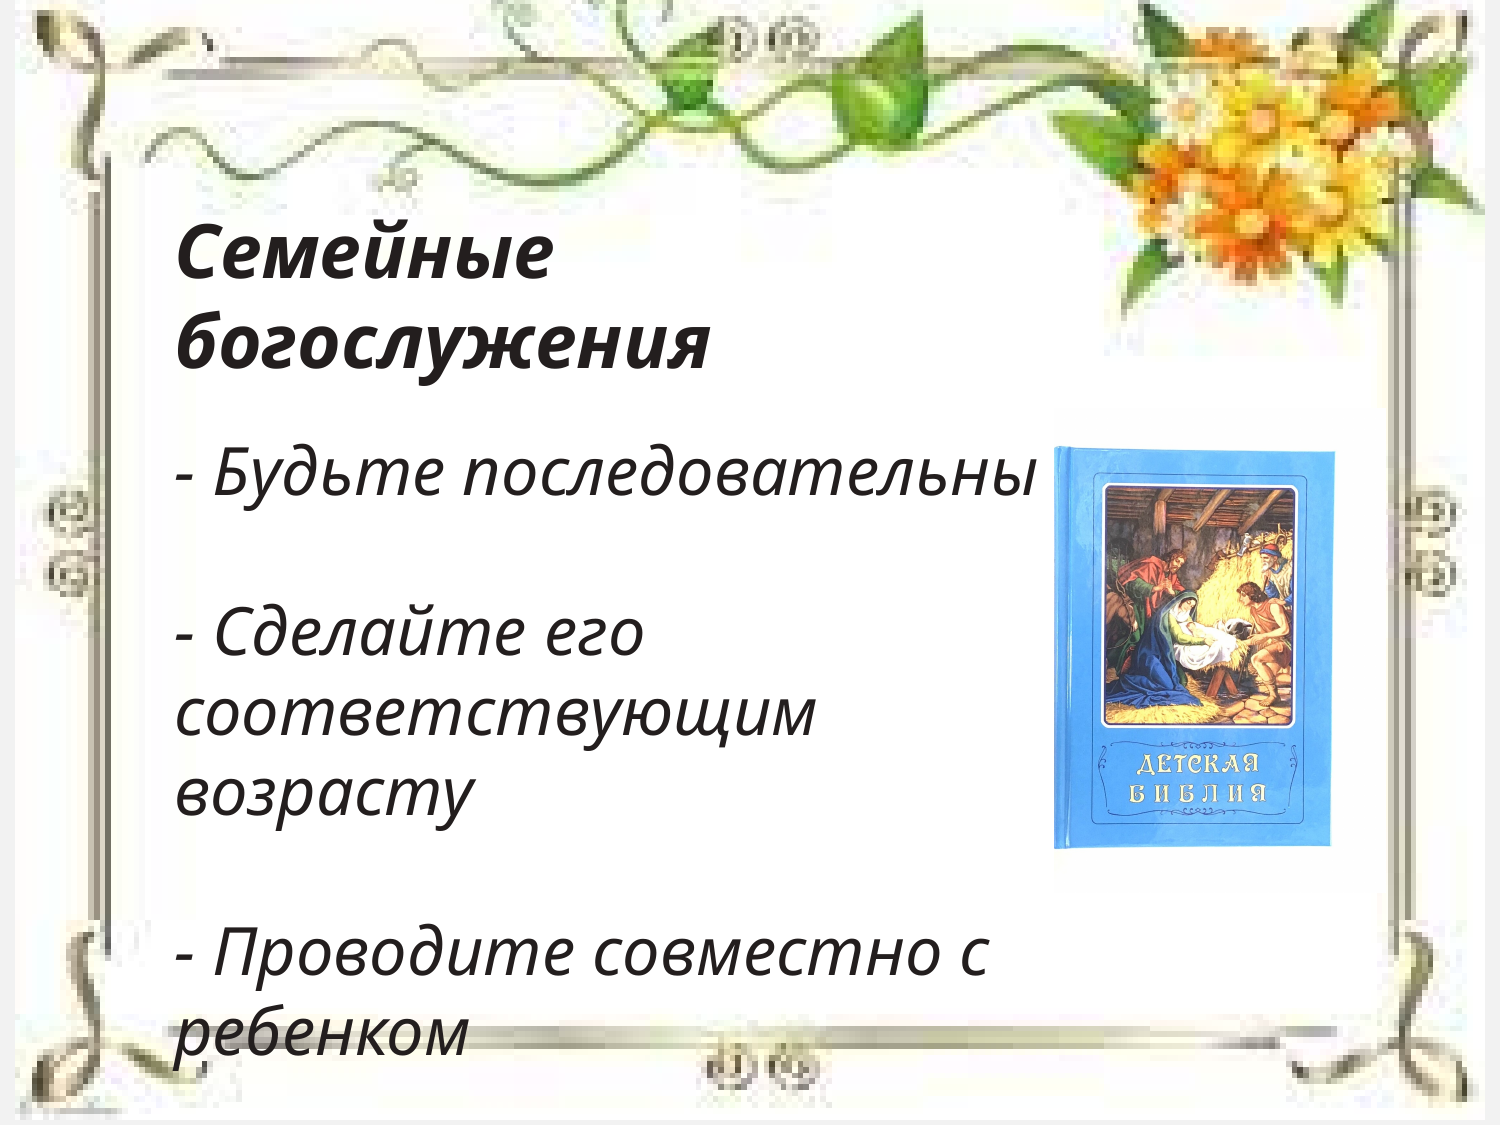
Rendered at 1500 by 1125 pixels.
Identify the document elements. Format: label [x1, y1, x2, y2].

picture [1054, 408, 1386, 894]
list [15, 0, 1485, 1120]
